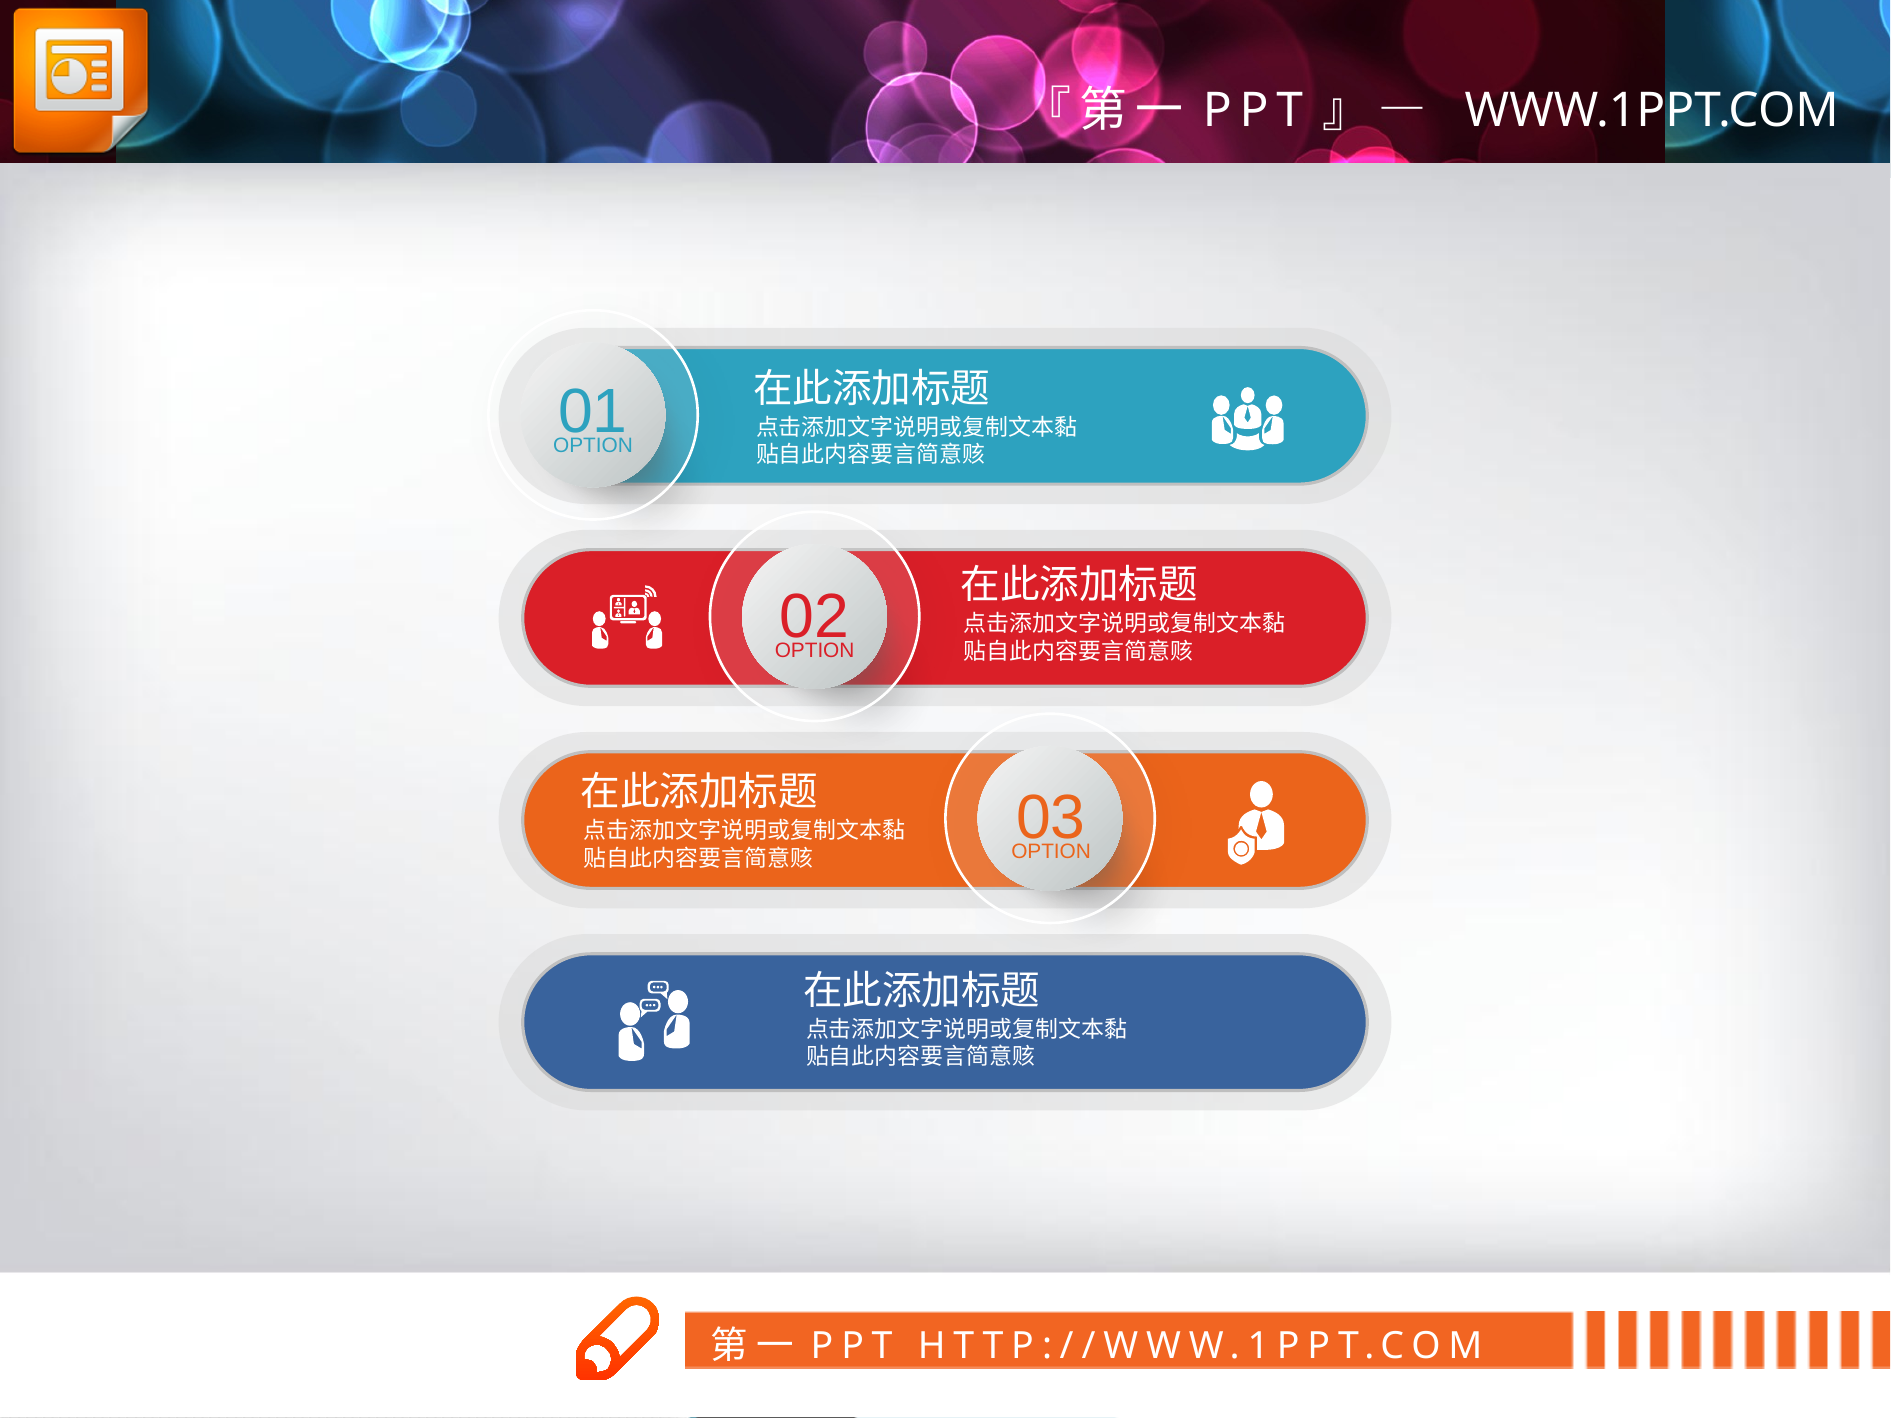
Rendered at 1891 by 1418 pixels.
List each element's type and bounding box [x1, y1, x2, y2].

text_box [1227, 780, 1285, 865]
text_box [945, 713, 1188, 1000]
text_box [488, 309, 731, 596]
text_box [945, 551, 1314, 673]
text_box [738, 355, 1106, 477]
text_box [737, 327, 1392, 505]
text_box [958, 529, 1392, 707]
text_box [565, 758, 934, 880]
text_box [591, 585, 663, 649]
text_box [709, 511, 952, 763]
text_box [498, 933, 1392, 1111]
picture [685, 1311, 1891, 1369]
text_box [1192, 731, 1392, 909]
text_box [498, 731, 939, 909]
text_box [618, 980, 690, 1062]
picture [0, 0, 1891, 1275]
text_box [788, 957, 1156, 1078]
text_box [1211, 386, 1284, 451]
text_box [498, 607, 703, 707]
